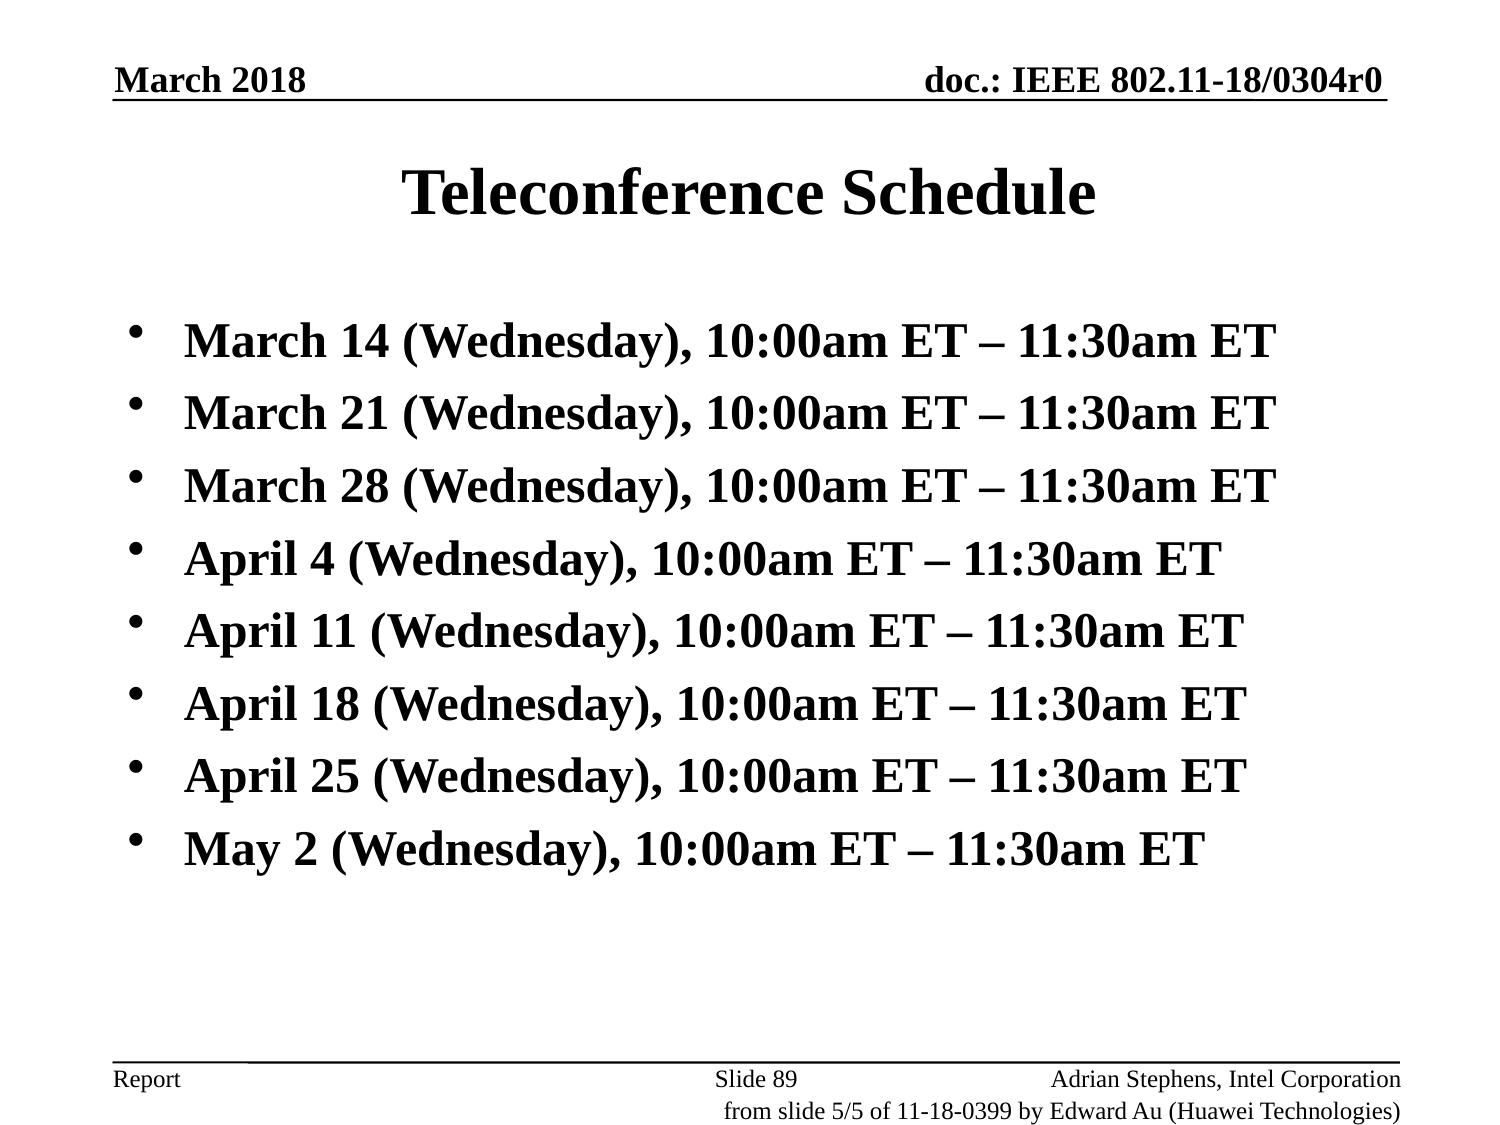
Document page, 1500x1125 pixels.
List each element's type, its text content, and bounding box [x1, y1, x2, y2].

slide_number Slide 89 [711, 1061, 801, 1093]
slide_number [114, 54, 374, 101]
text_box Teleconference Schedule [112, 99, 1388, 275]
text_box March 14 (Wednesday), 10:00am ET – 11:30am ET March 21 (Wednesday), 10:00am ET – 11:30am ET March 28 (Wednesday), 10:00am ET – 11:30am ET April 4 (Wednesday), 10:00am ET – 11:30am ET April 11 (Wednesday), 10:00am ET – 11:30am ET April 18 (Wednesday), 10:00am ET – 11:30am ET April 25 (Wednesday), 10:00am ET – 11:30am ET May 2 (Wednesday), 10:00am ET – 11:30am ET [112, 299, 1388, 975]
text_box from slide 5/5 of 11-18-0399 by Edward Au (Huawei Technologies) [343, 1087, 1417, 1125]
footer Adrian Stephens, Intel Corporation [1024, 1061, 1402, 1087]
